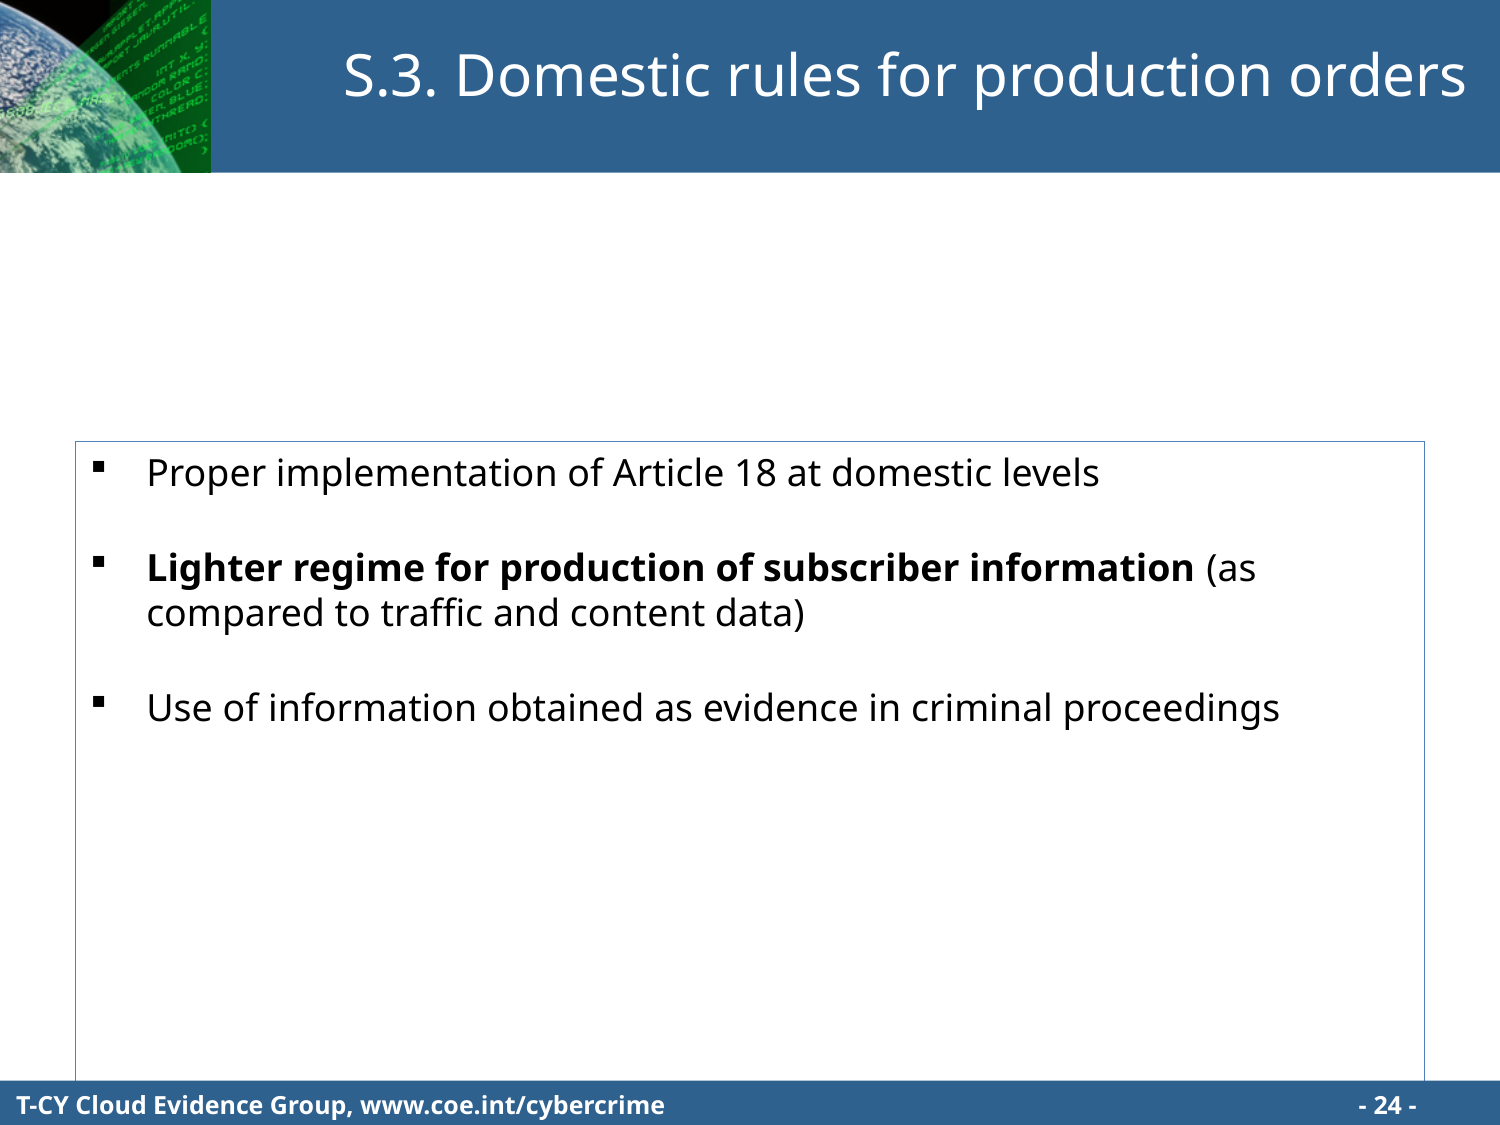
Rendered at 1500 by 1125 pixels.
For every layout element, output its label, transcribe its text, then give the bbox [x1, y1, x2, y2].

picture [0, 0, 212, 173]
text_box T-CY Cloud Evidence Group, www.coe.int/cybercrime - 24 - [1, 1082, 1500, 1125]
text_box [214, 0, 1500, 175]
text_box [0, 1079, 1500, 1125]
list Proper implementation of Article 18 at domestic levels Lighter regime for production of subscriber information (as compared to traffic and content data) Use of information obtained as evidence in criminal proceedings [75, 441, 1425, 1079]
text_box S.3. Domestic rules for production orders [230, 31, 1483, 116]
